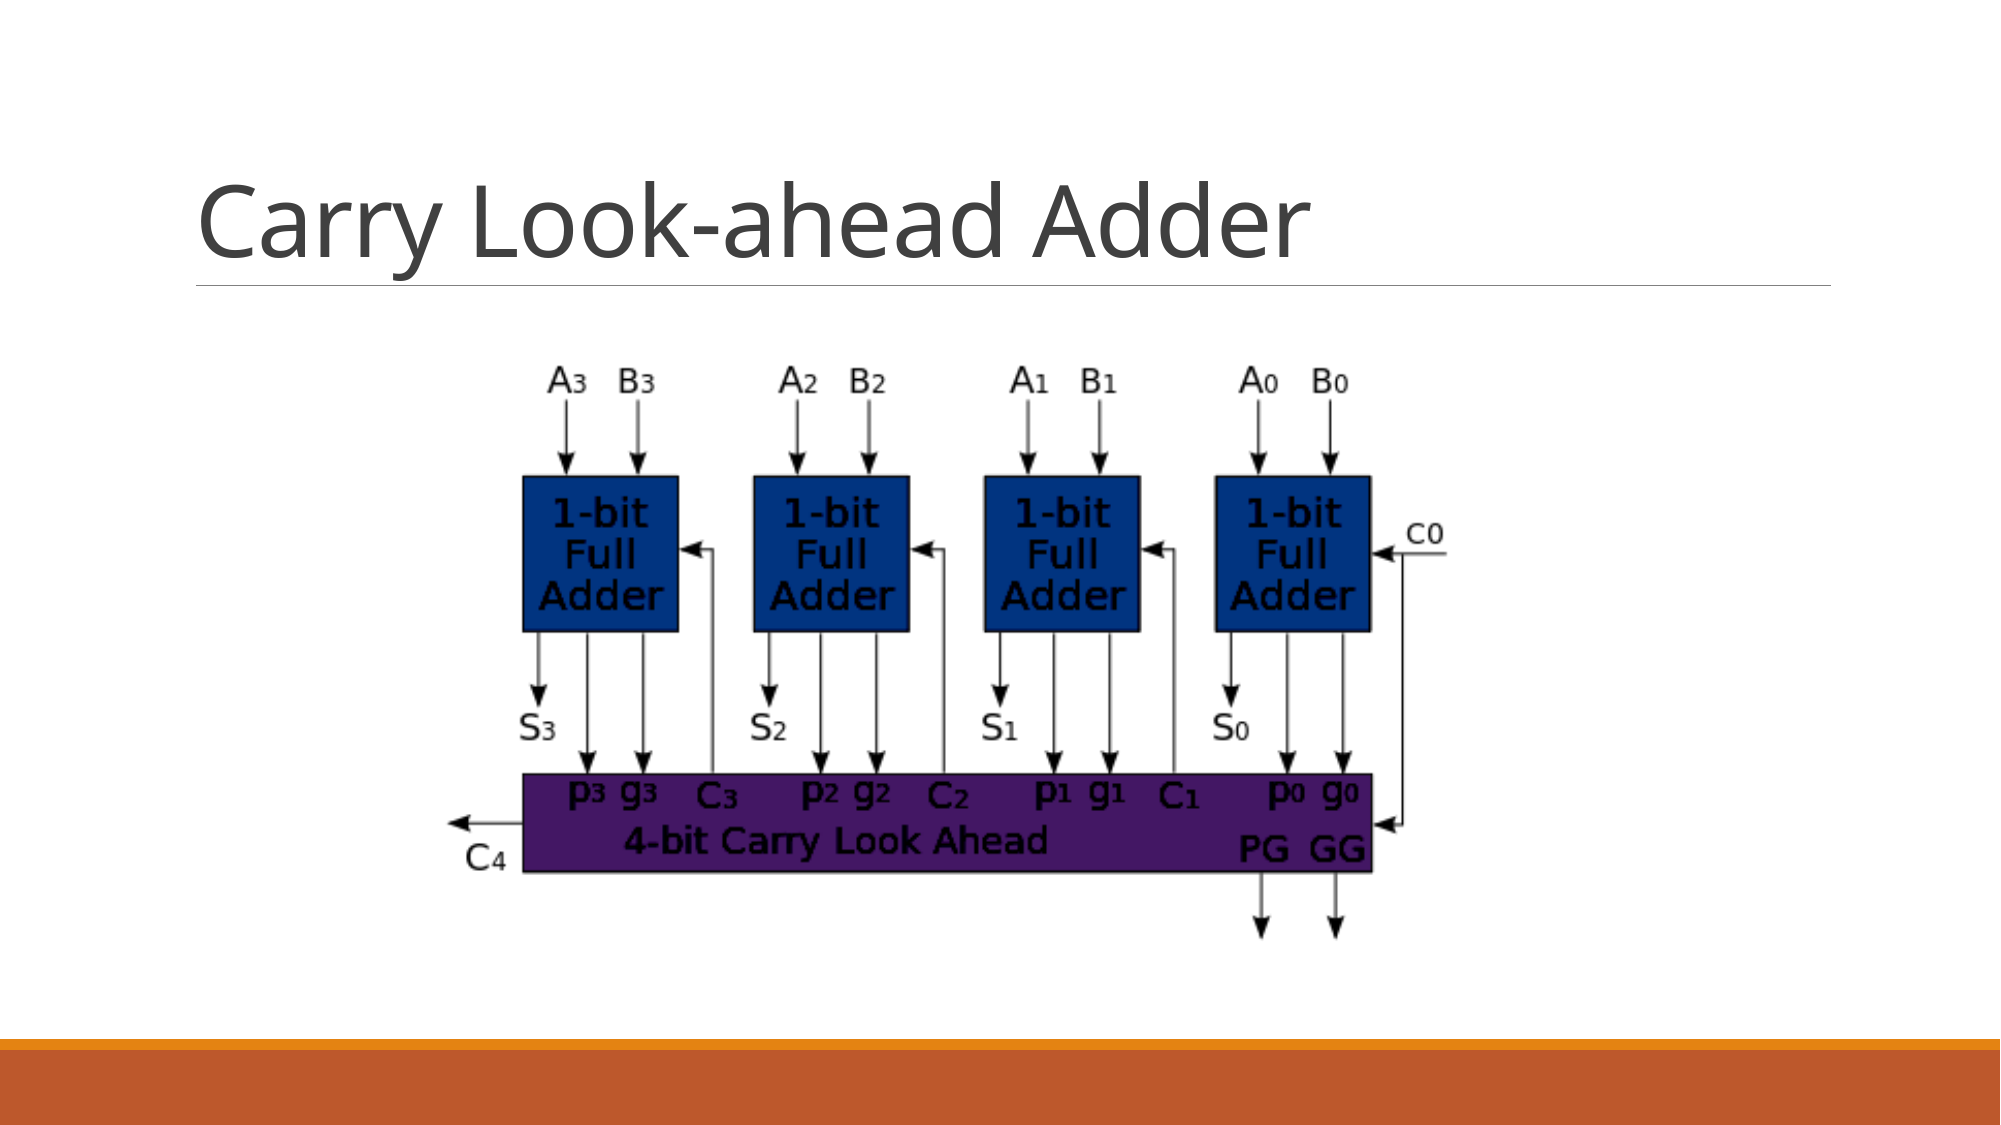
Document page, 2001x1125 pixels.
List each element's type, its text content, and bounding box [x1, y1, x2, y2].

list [433, 347, 1467, 968]
title Carry Look-ahead Adder [180, 47, 1830, 285]
